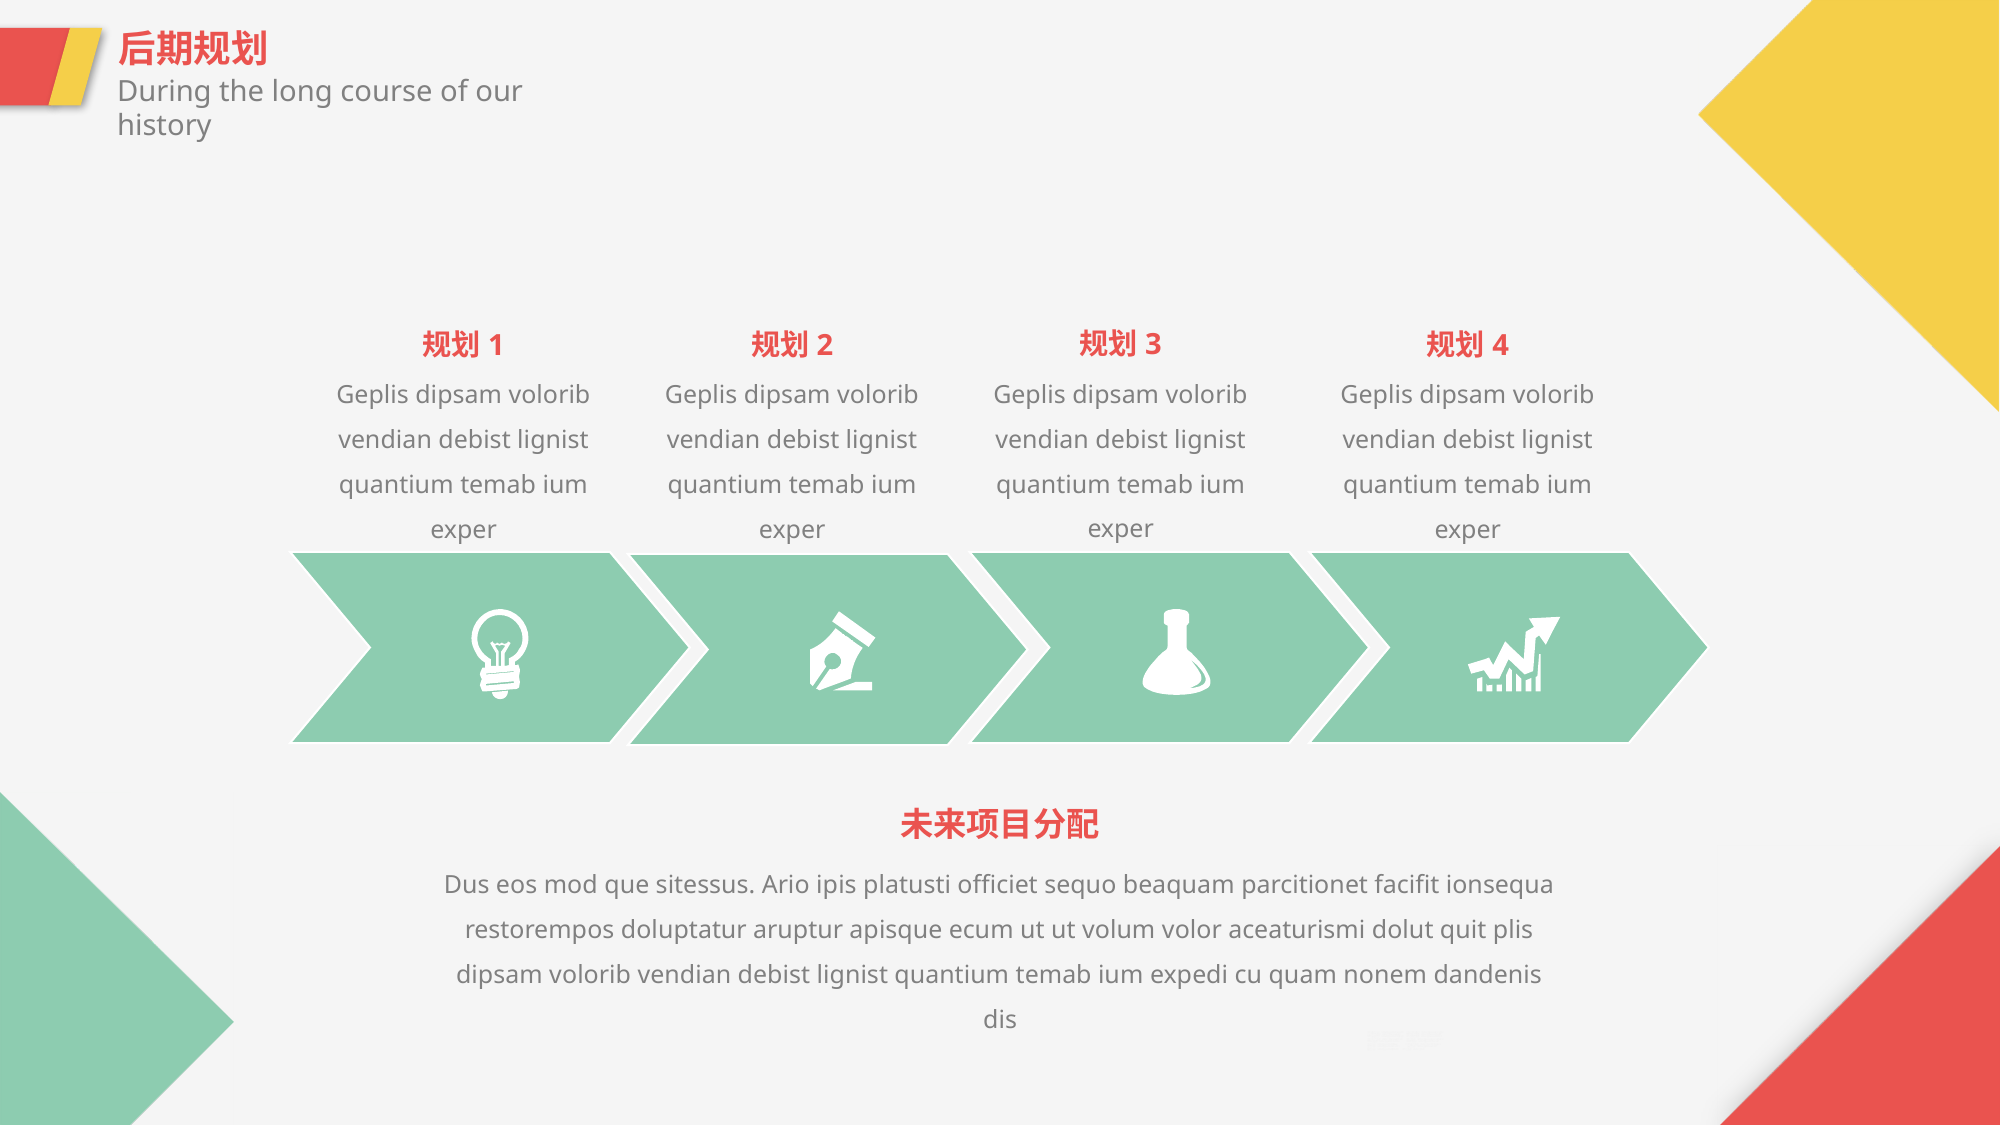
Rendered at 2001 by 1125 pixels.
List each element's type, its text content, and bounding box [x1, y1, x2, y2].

text_box Dus eos mod que sitessus. Ario ipis platusti officiet sequo beaquam parcitionet facifit ionsequa restorempos doluptatur aruptur apisque ecum ut ut volum volor aceaturismi dolut quit plis dipsam volorib vendian debist lignist quantium temab ium expedi cu quam nonem dandenis dis [425, 847, 1575, 987]
text_box 规划3 [965, 318, 1276, 355]
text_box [969, 551, 1370, 744]
text_box Geplis dipsam volorib vendian debist lignist quantium temab ium exper [965, 355, 1276, 551]
text_box 规划2 [637, 318, 948, 356]
text_box Geplis dipsam volorib vendian debist lignist quantium temab ium exper [1312, 356, 1623, 550]
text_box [289, 551, 690, 744]
picture [0, 792, 234, 1125]
text_box 规划4 [1312, 319, 1623, 356]
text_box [0, 17, 615, 116]
text_box 未来项目分配 [425, 776, 1575, 847]
text_box Geplis dipsam volorib vendian debist lignist quantium temab ium exper [308, 356, 619, 551]
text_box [1370, 551, 1709, 744]
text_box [627, 553, 1028, 746]
picture [1698, 0, 1999, 412]
text_box 规划1 [308, 318, 619, 356]
picture [1717, 845, 2000, 1125]
text_box Geplis dipsam volorib vendian debist lignist quantium temab ium exper [637, 356, 948, 551]
